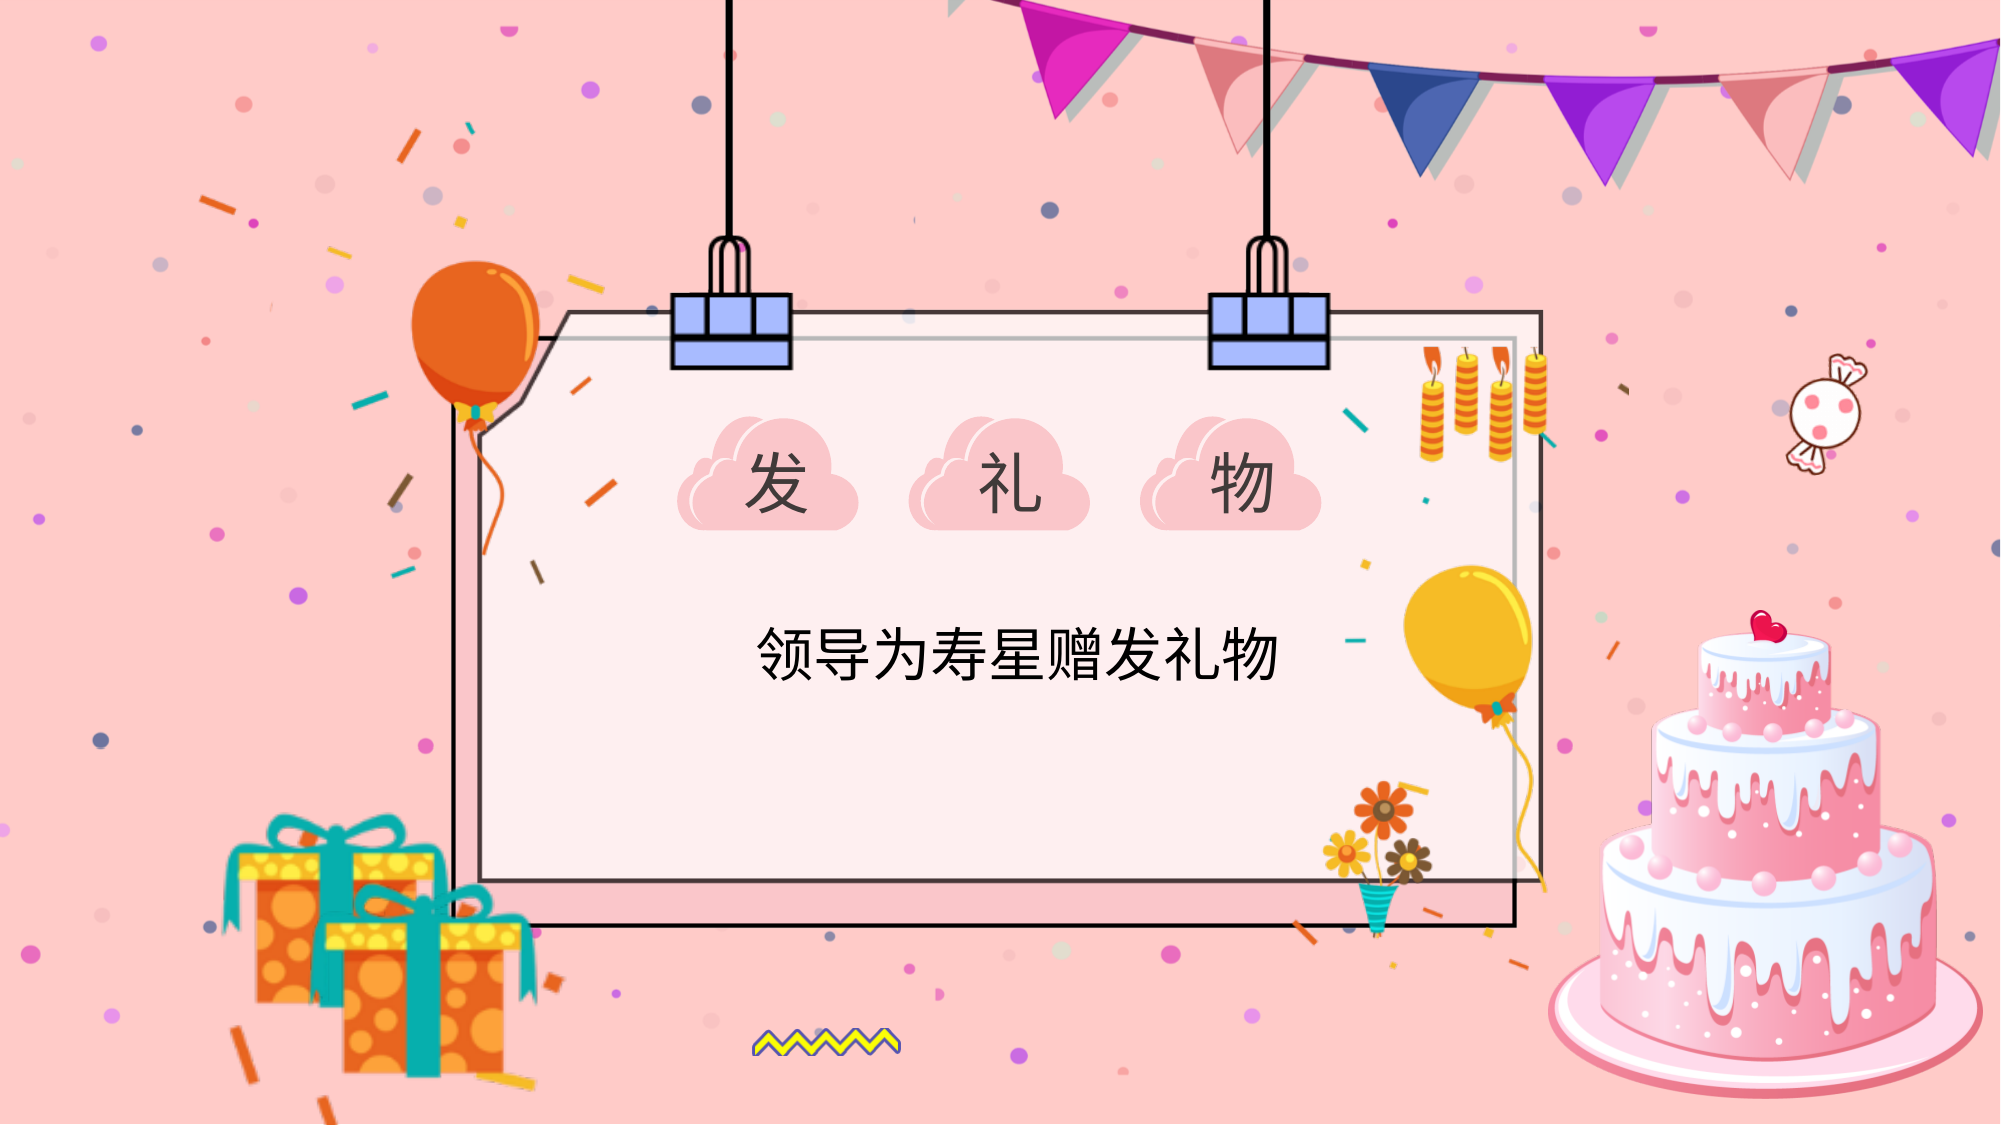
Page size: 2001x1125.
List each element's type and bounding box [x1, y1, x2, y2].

text_box [689, 416, 859, 531]
text_box [1139, 416, 1251, 531]
text_box [908, 416, 1090, 531]
picture [0, 0, 2001, 1125]
